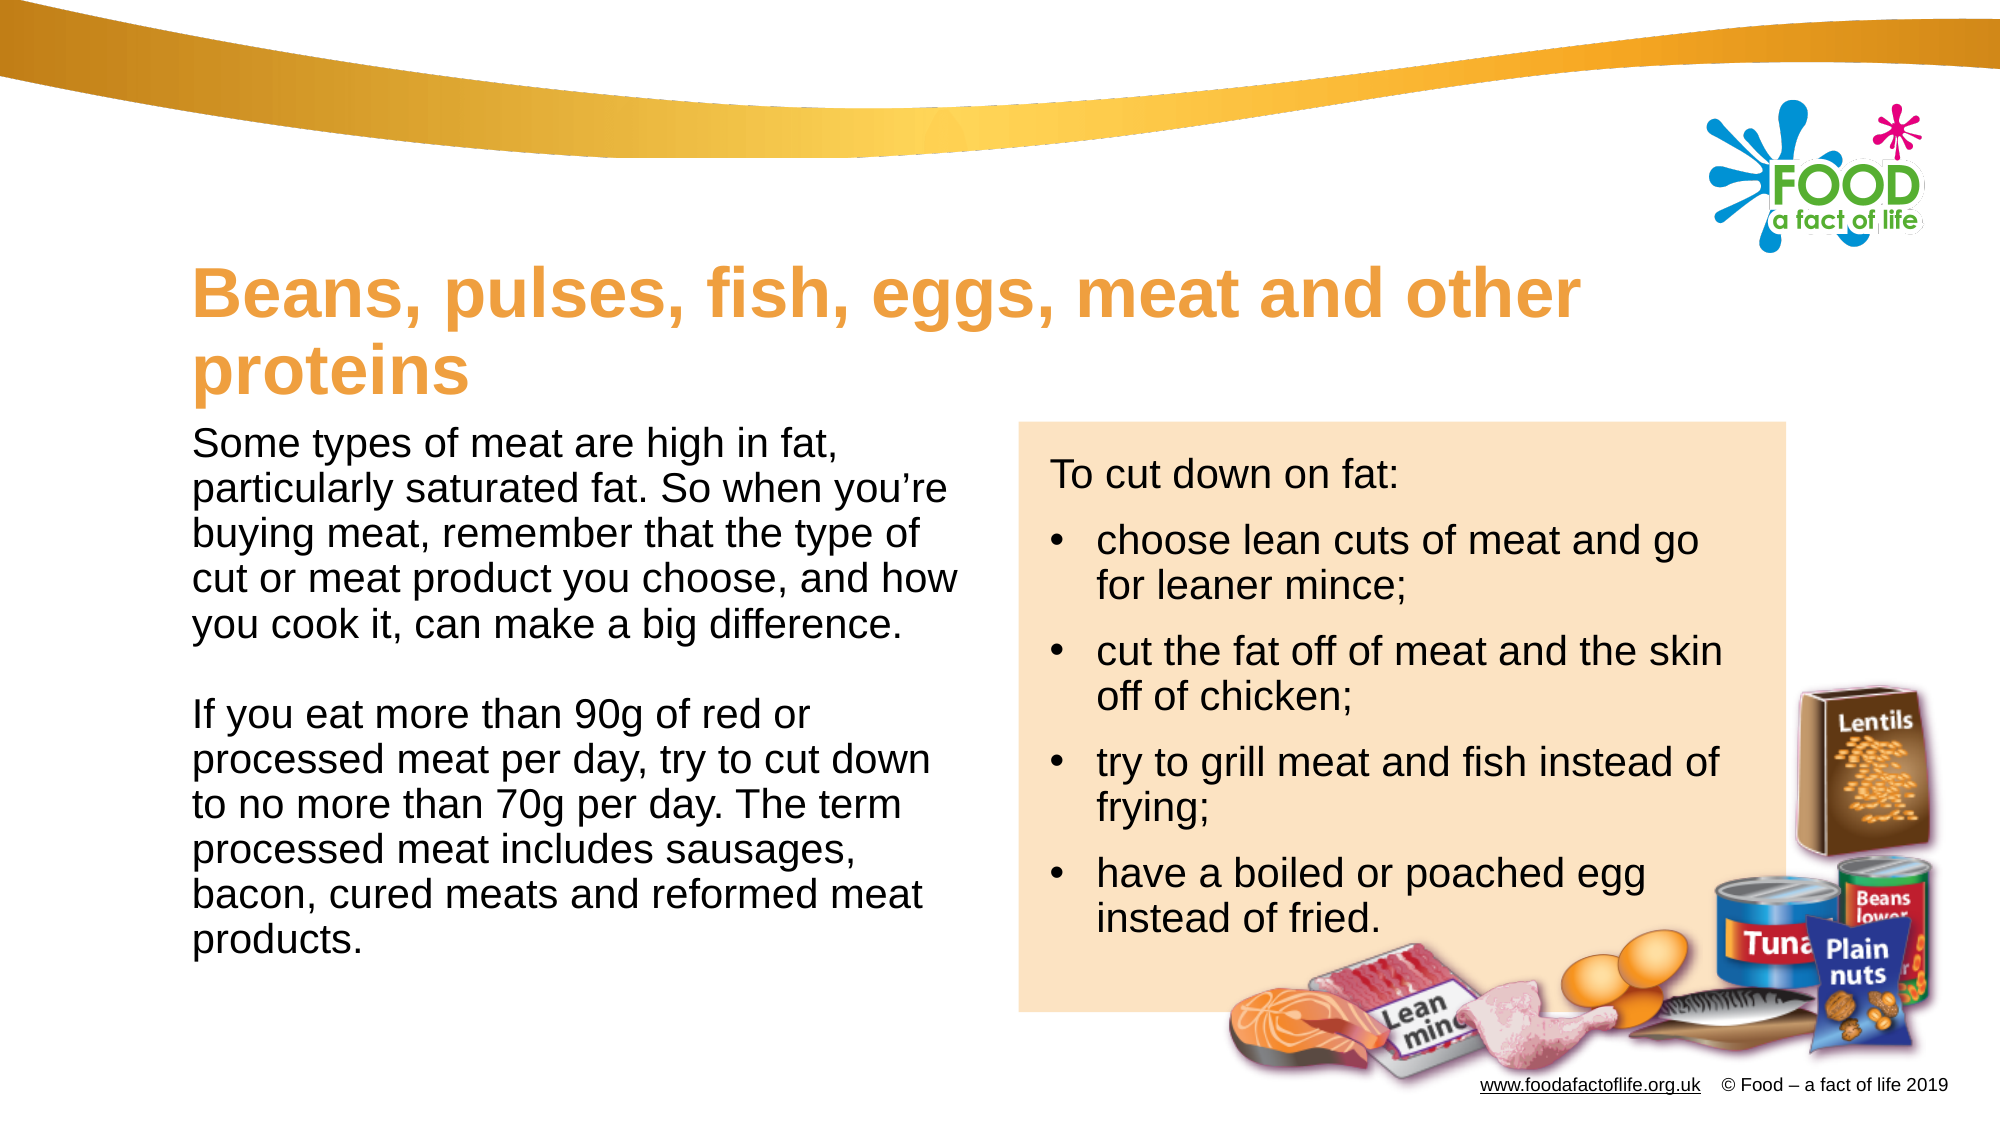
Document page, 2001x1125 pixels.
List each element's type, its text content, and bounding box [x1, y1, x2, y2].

picture [0, 0, 2000, 1125]
list Some types of meat are high in fat, particularly saturated fat. So when you’re buying meat, remember that the type of cut or meat product you choose, and how you cook it, can make a big difference. If you eat more than 90g of red or processed meat per day, try to cut down to no more than 70g per day. The term processed meat includes sausages, bacon, cured meats and reformed meat products. [191, 421, 960, 1013]
list To cut down on fat: choose lean cuts of meat and go for leaner mince; cut the fat off of meat and the skin off of chicken; try to grill meat and fish instead of frying; have a boiled or poached egg instead of fried. [1049, 452, 1759, 985]
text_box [1214, 670, 1954, 1119]
title Beans, pulses, fish, eggs, meat and other proteins [191, 256, 1787, 375]
